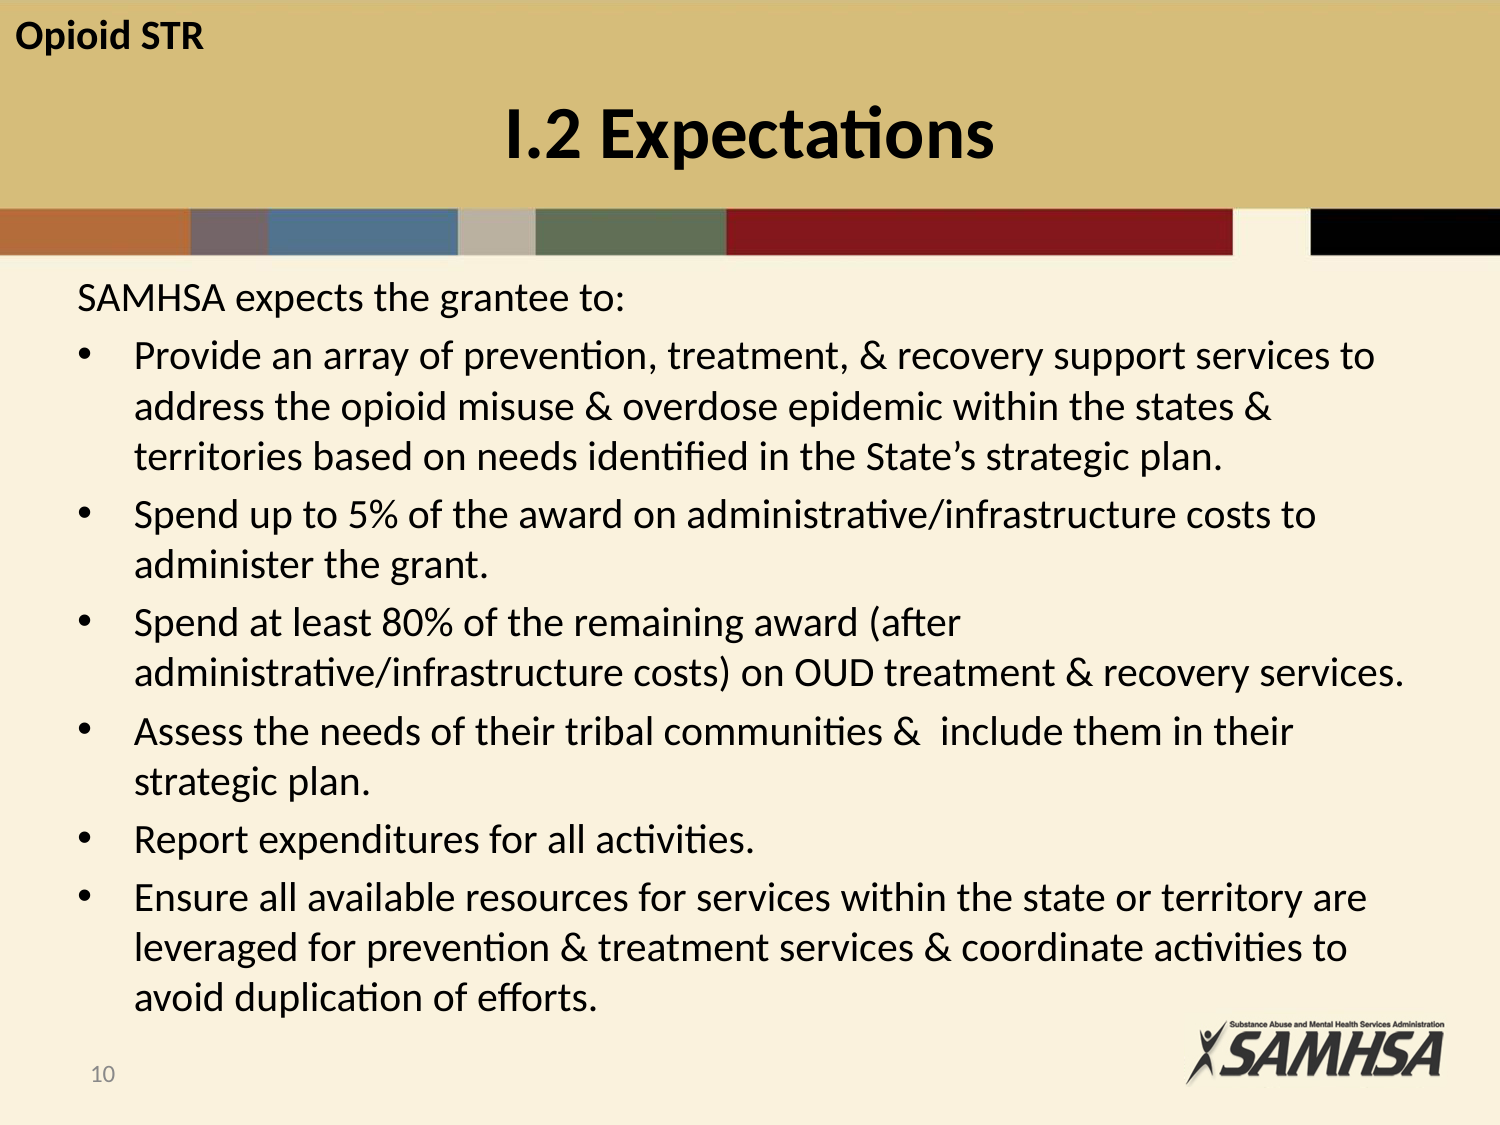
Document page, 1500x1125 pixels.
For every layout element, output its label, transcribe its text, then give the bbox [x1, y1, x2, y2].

slide_number 10 [75, 1042, 425, 1103]
list SAMHSA expects the grantee to: Provide an array of prevention, treatment, & recovery support services to address the opioid misuse & overdose epidemic within the states & territories based on needs identified in the State’s strategic plan. Spend up to 5% of the award on administrative/infrastructure costs to administer the grant. Spend at least 80% of the remaining award (after administrative/infrastructure costs) on OUD treatment & recovery services. Assess the needs of their tribal communities & include them in their strategic plan. Report expenditures for all activities. Ensure all available resources for services within the state or territory are leveraged for prevention & treatment services & coordinate activities to avoid duplication of efforts. [62, 262, 1451, 1051]
title I.2 Expectations [74, 44, 1426, 213]
picture [0, 0, 1500, 1125]
